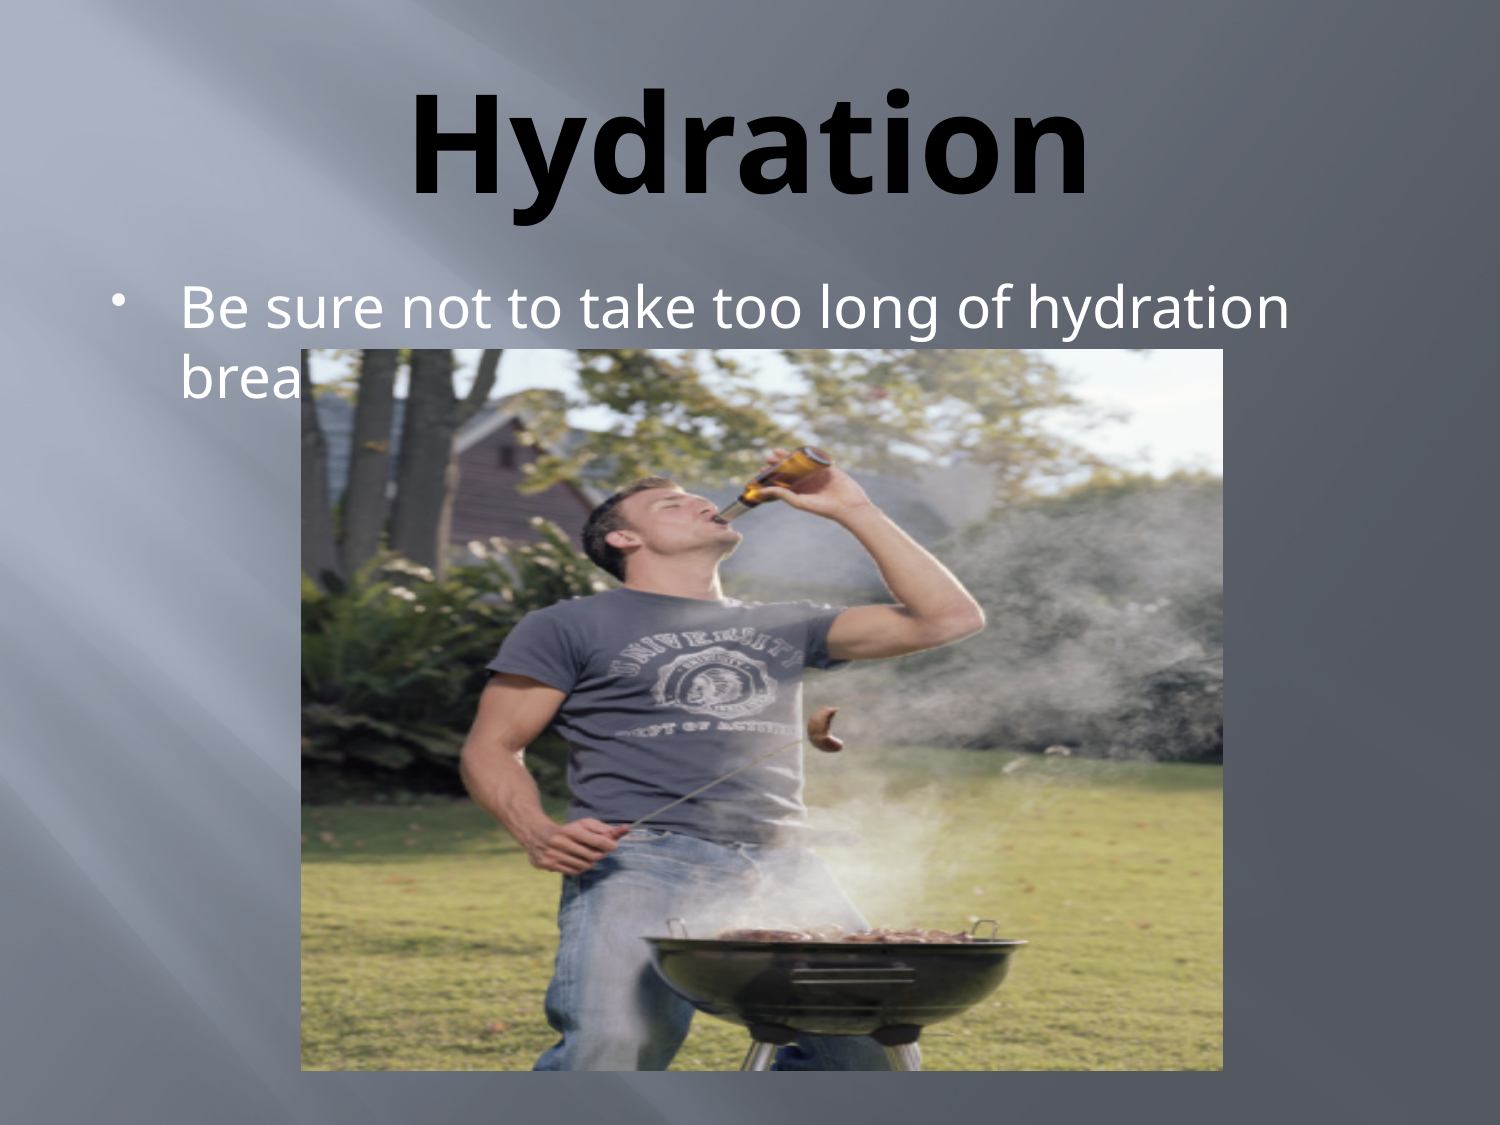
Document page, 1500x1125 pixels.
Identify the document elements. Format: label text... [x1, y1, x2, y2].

title Hydration [75, 45, 1425, 233]
list Be sure not to take too long of hydration break [75, 262, 1425, 1035]
picture [300, 349, 1223, 1071]
